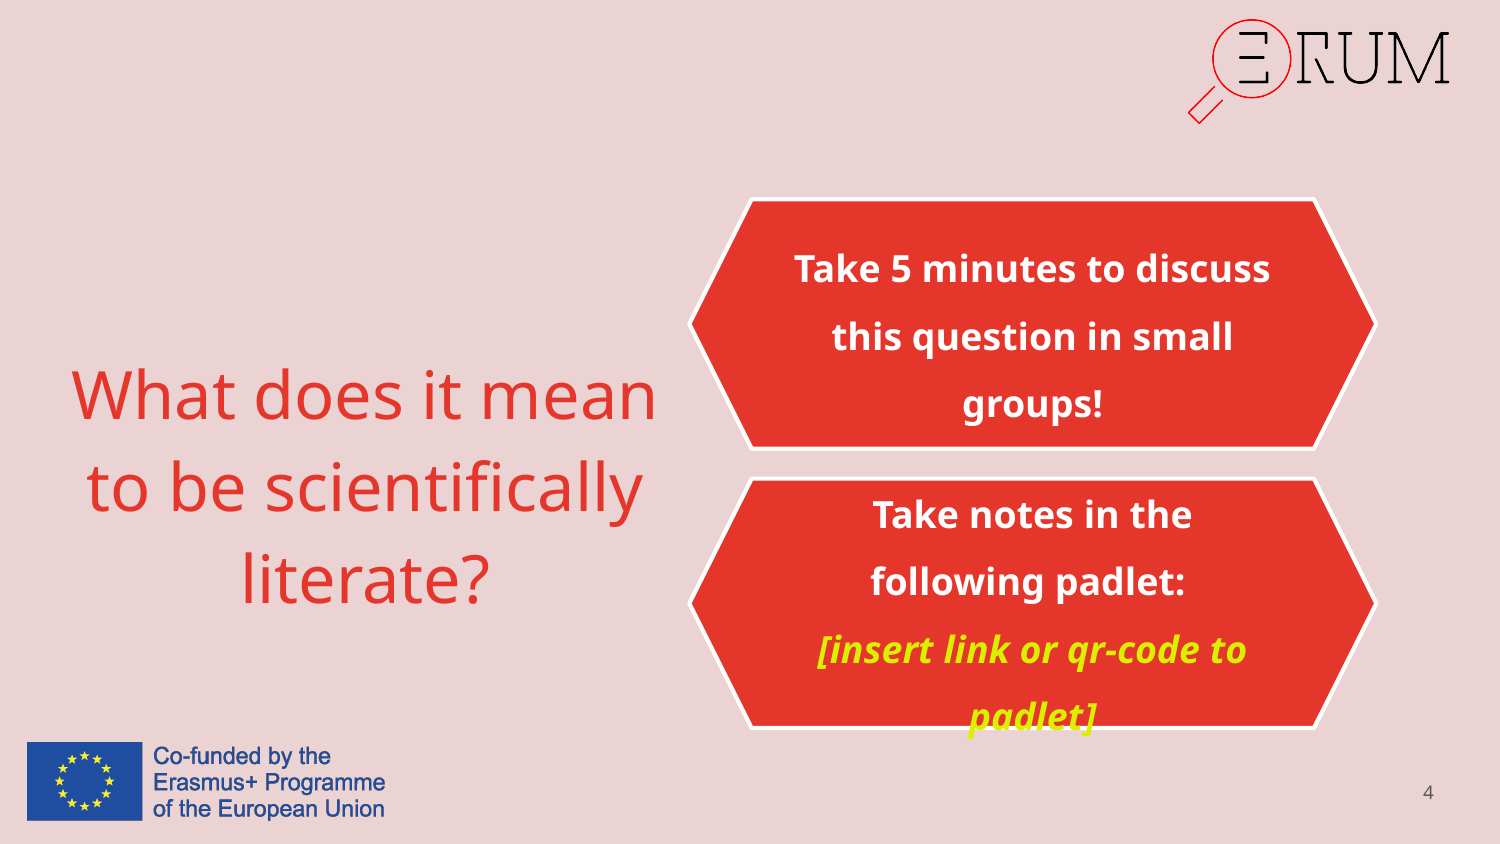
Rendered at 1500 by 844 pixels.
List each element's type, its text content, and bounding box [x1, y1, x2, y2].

picture [1136, 0, 1500, 137]
list What does it mean to be scientifically literate? [51, 299, 680, 658]
slide_number 4 [1358, 761, 1449, 826]
text_box Take 5 minutes to discuss this question in small groups! [689, 199, 1377, 449]
picture [27, 742, 385, 821]
text_box Take notes in the following padlet: [insert link or qr-code to padlet] [689, 478, 1377, 729]
